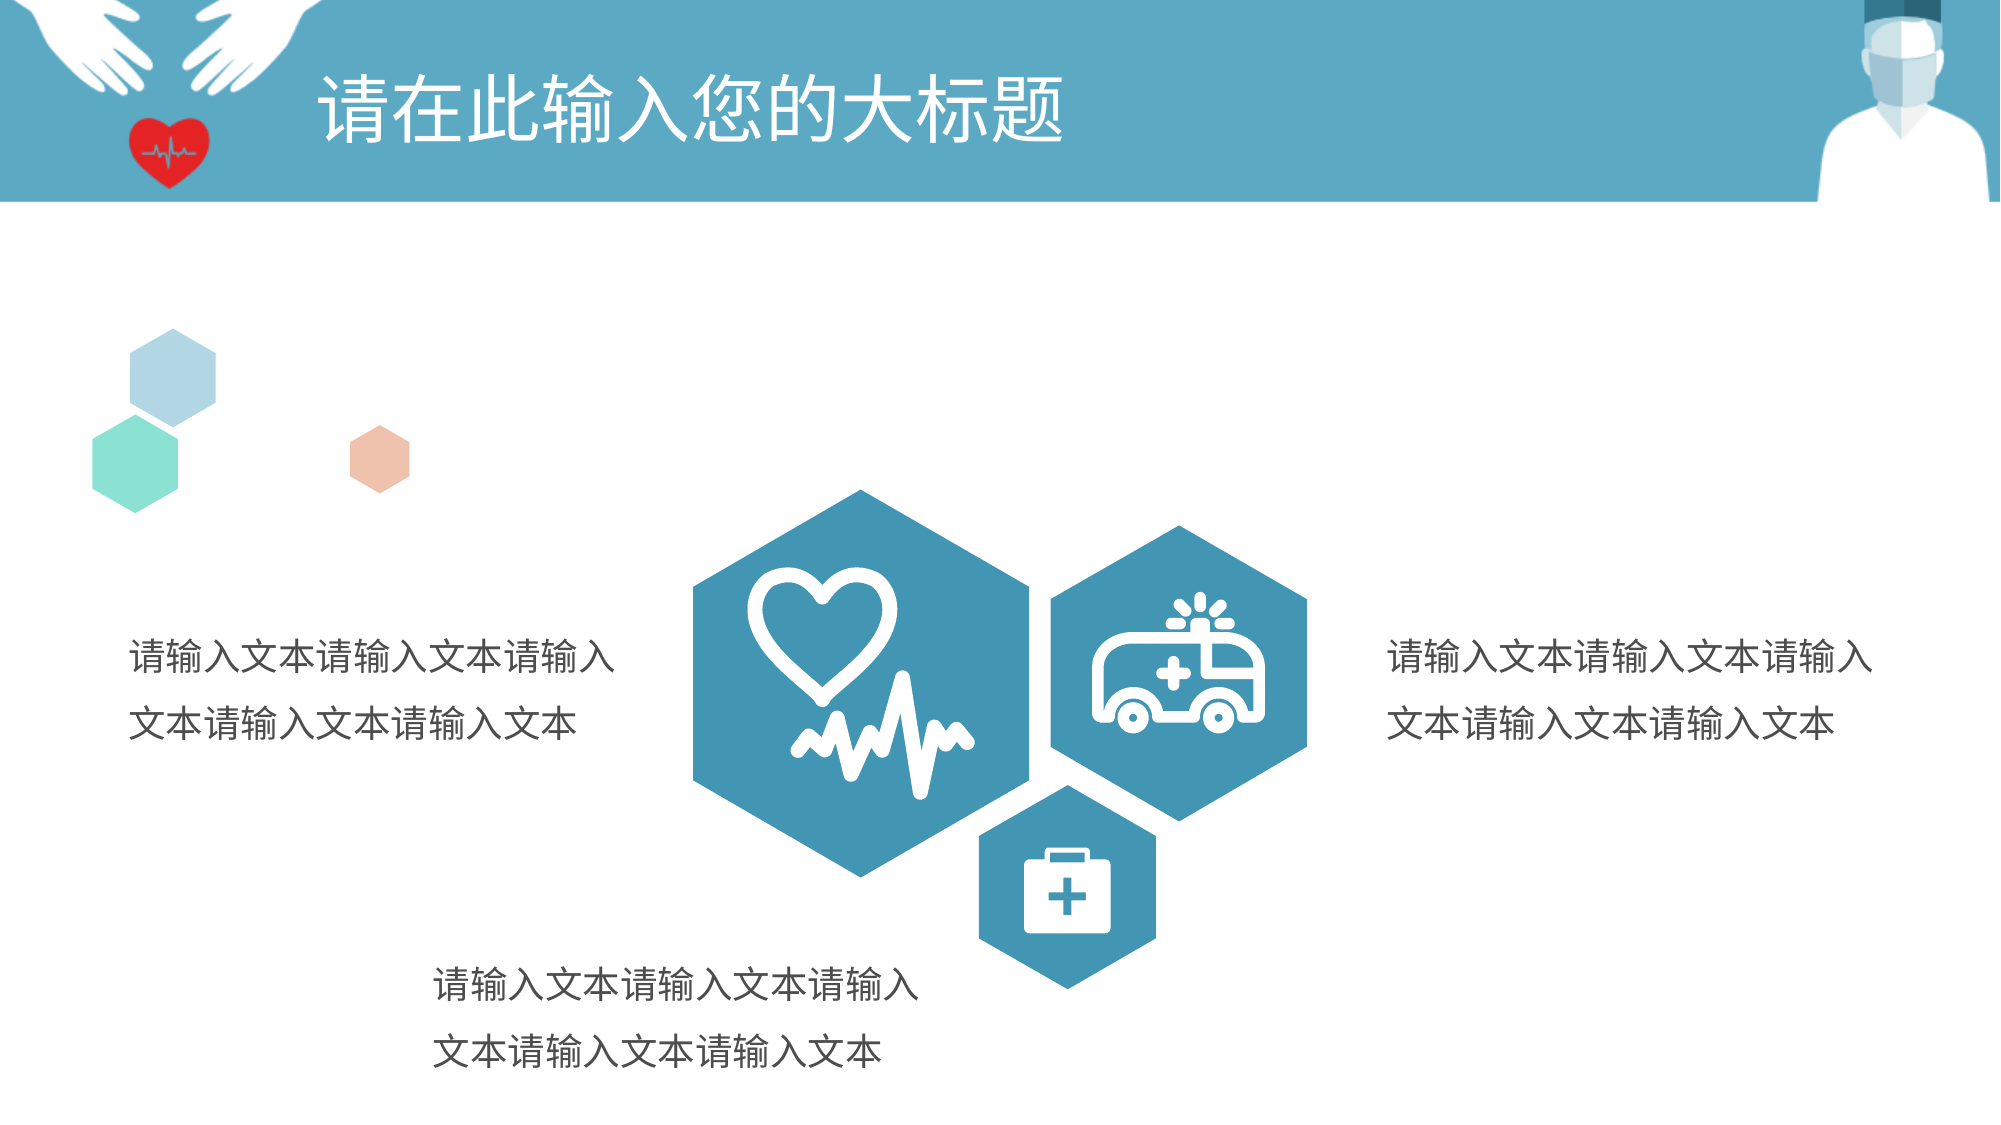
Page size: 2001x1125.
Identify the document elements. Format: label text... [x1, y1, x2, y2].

text_box [747, 567, 898, 708]
text_box [1194, 591, 1206, 613]
text_box [1092, 617, 1266, 723]
text_box 请输入文本请输入文本请输入文本请输入文本请输入文本 [417, 919, 951, 1092]
text_box [693, 489, 1030, 878]
text_box 请输入文本请输入文本请输入文本请输入文本请输入文本 [1370, 591, 1905, 764]
text_box [1173, 598, 1192, 617]
picture [0, 0, 2000, 1125]
text_box [1050, 525, 1307, 822]
text_box [1203, 702, 1235, 734]
text_box [1208, 599, 1235, 630]
text_box [129, 328, 216, 428]
text_box [978, 785, 1156, 990]
text_box [790, 670, 975, 800]
text_box 请输入文本请输入文本请输入文本请输入文本请输入文本 [113, 591, 647, 764]
text_box [1024, 847, 1111, 934]
text_box [92, 414, 178, 514]
title 请在此输入您的大标题 [300, 44, 1771, 184]
text_box [350, 425, 410, 494]
text_box [1117, 702, 1149, 734]
